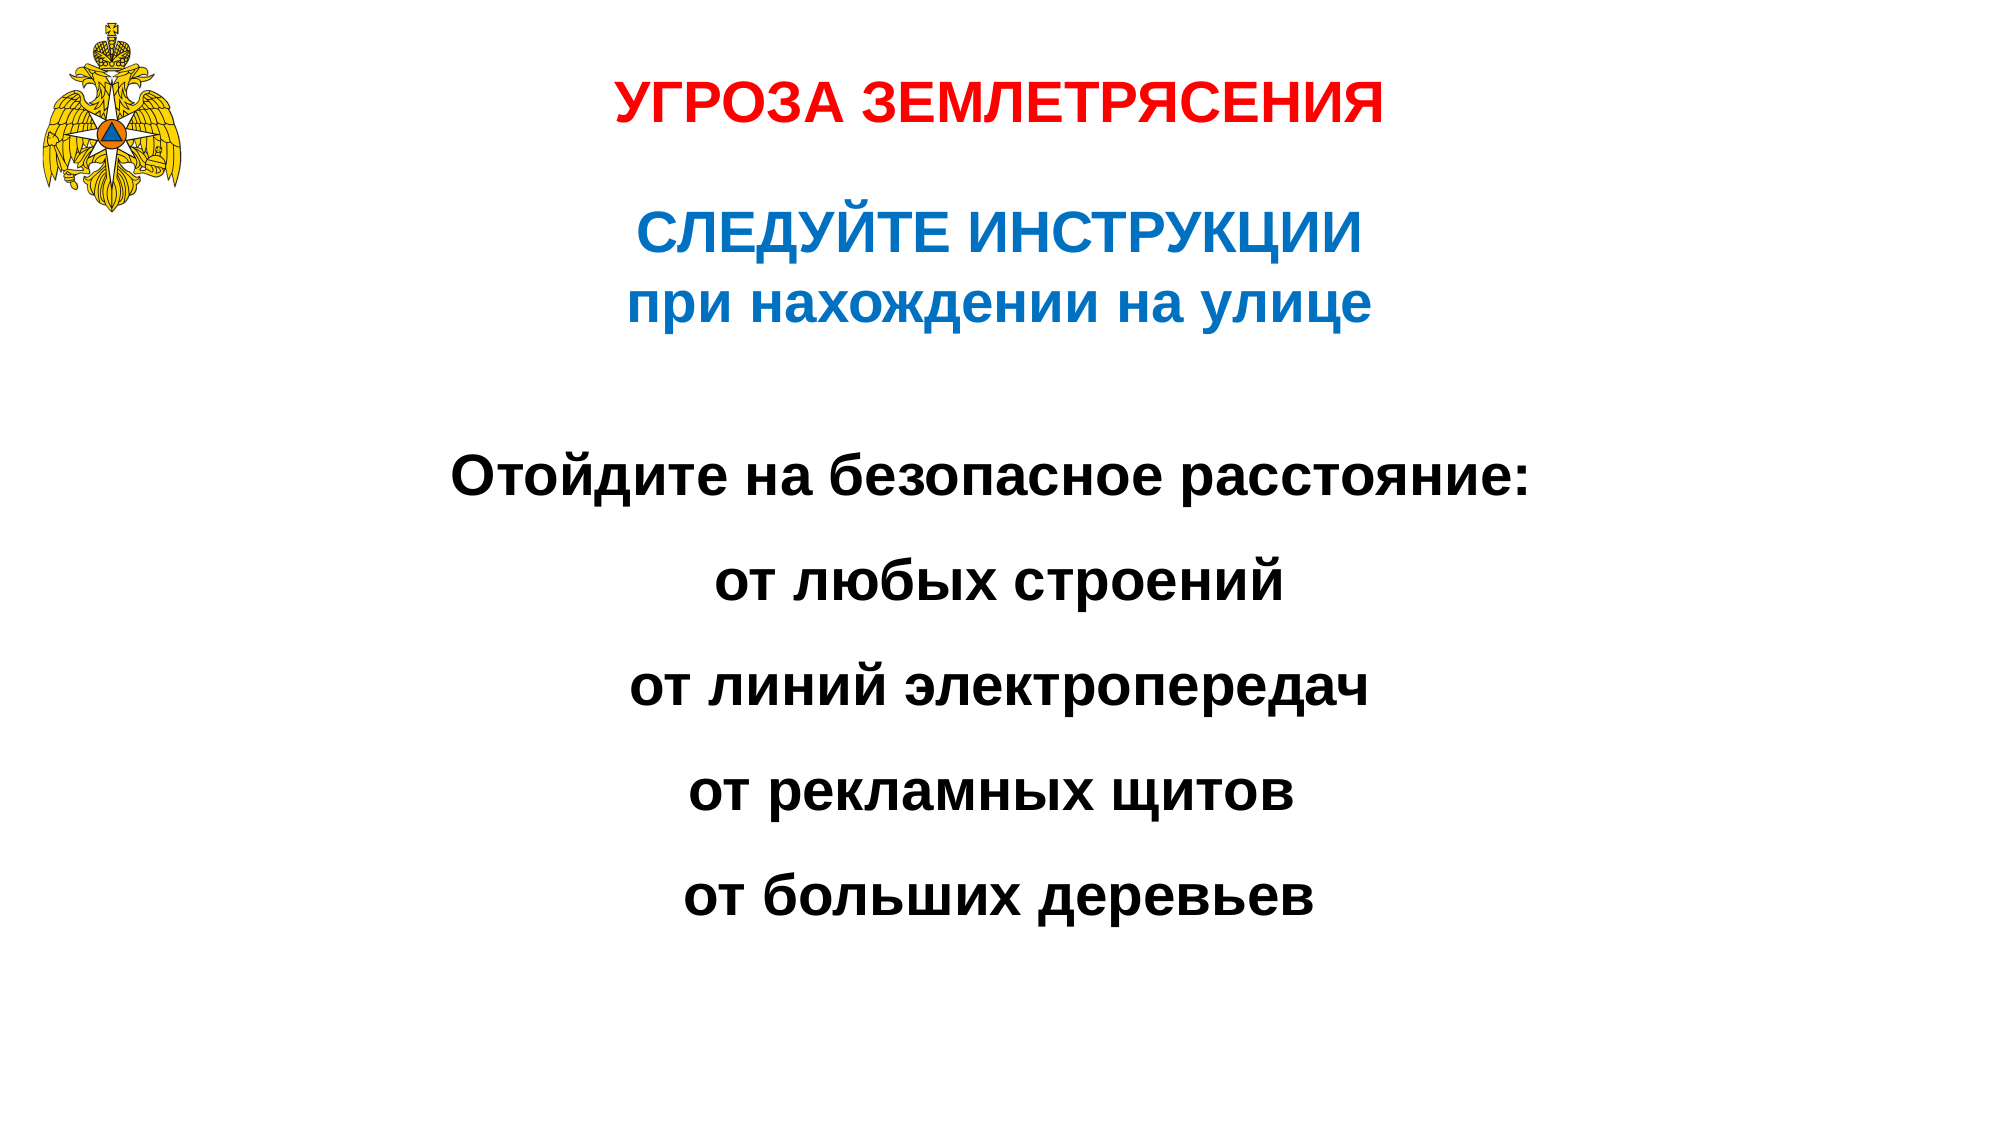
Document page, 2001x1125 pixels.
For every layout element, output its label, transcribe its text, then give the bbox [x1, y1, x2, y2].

text_box УГРОЗА ЗЕМЛЕТРЯСЕНИЯ СЛЕДУЙТЕ ИНСТРУКЦИИ при нахождении на улице [185, 56, 1815, 342]
text_box Отойдите на безопасное расстояние: от любых строений от линий электропередач от рекламных щитов от больших деревьев [121, 429, 1879, 935]
picture [0, 0, 278, 232]
